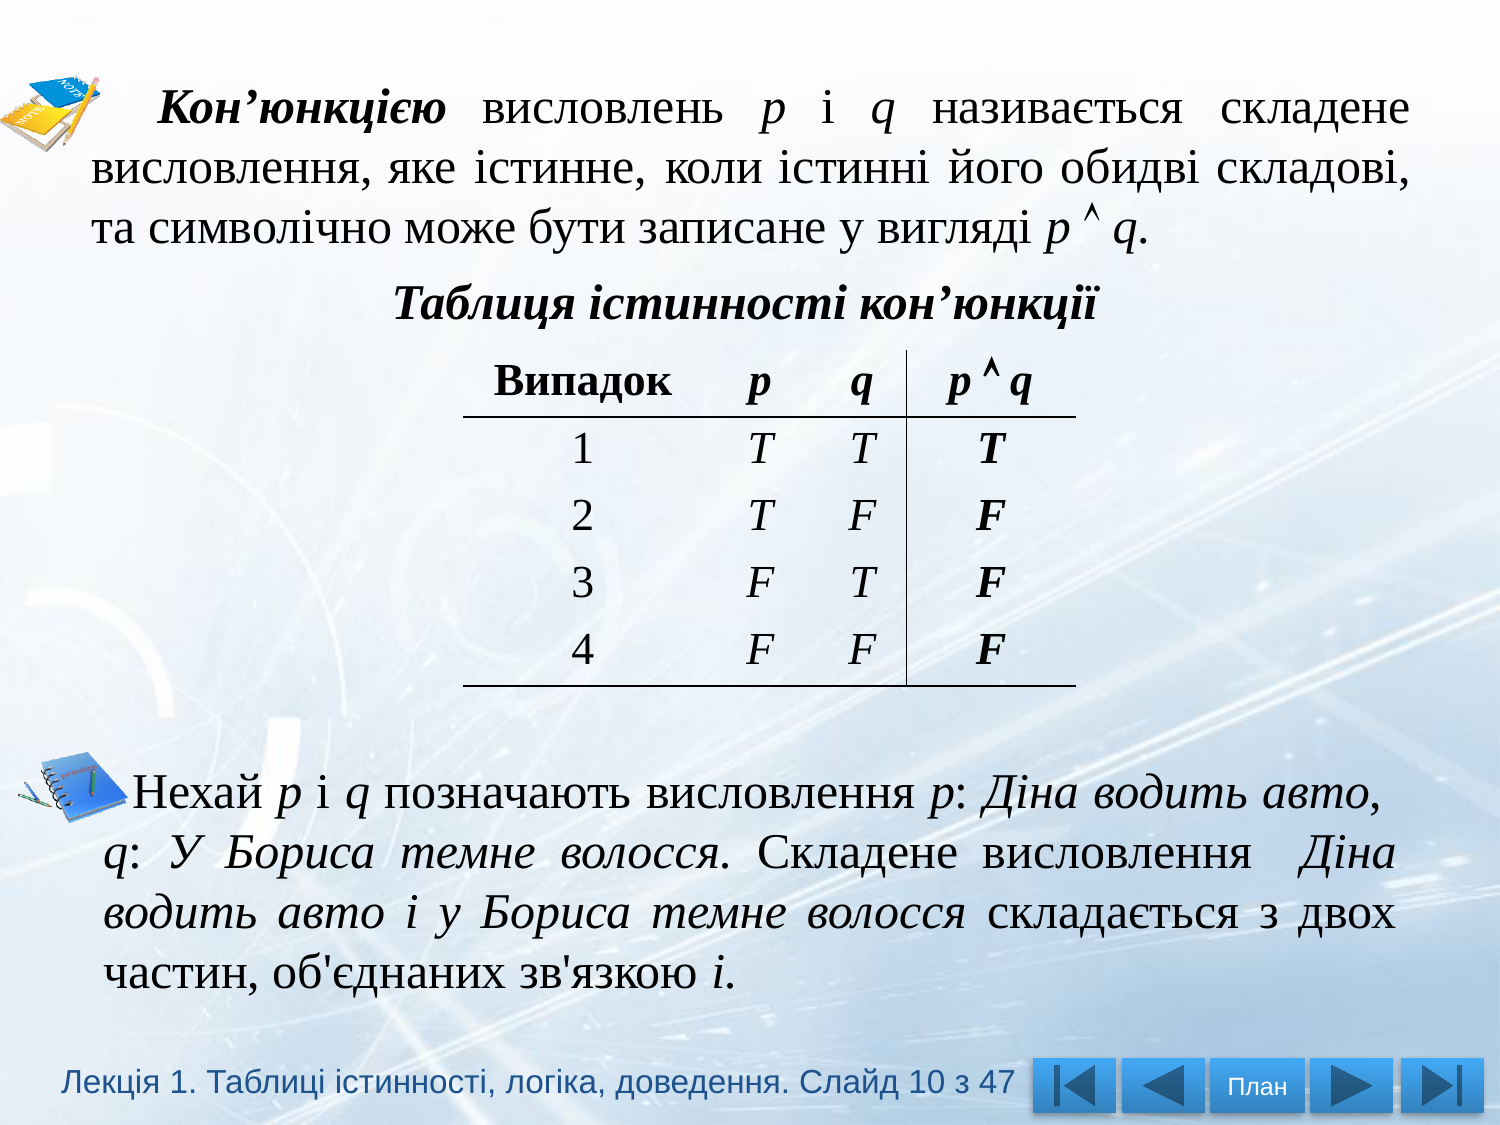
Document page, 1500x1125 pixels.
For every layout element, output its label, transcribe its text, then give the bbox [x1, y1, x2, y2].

table_cell 3 [463, 552, 703, 619]
text_box Лекція 1. Таблиці істинності, логіка, доведення. Слайд 10 з 47 [46, 1052, 1033, 1107]
table_cell F [907, 552, 1076, 619]
table_header Випадок [463, 350, 703, 416]
table_cell 1 [463, 418, 703, 484]
table_cell T [818, 418, 906, 484]
table_header p  q [907, 350, 1076, 416]
table_cell 2 [463, 484, 703, 552]
list Кон’юнкцією висловлень p і q називається складене висловлення, яке істинне, коли істинні його обидві складові, та символічно може бути записане у вигляді p  q. Таблиця істинності кон’юнкції [76, 66, 1427, 386]
table_header q [818, 350, 906, 416]
table_cell T [907, 418, 1076, 484]
table_cell T [703, 418, 818, 484]
table_cell F [703, 619, 818, 685]
table_cell F [818, 484, 906, 552]
table_cell T [818, 552, 906, 619]
table_cell F [818, 619, 906, 685]
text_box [1033, 1058, 1484, 1114]
table_cell F [703, 552, 818, 619]
table_cell 4 [463, 619, 703, 685]
text_box Нехай р і q позначають висловлення р: Діна водить авто, q: У Бориса темне волосся. Складене висловлення Діна водить авто і у Бориса темне волосся складається з двох частин, об'єднаних зв'язкою і. [88, 751, 1412, 1007]
table_cell F [907, 484, 1076, 552]
picture [0, 0, 1500, 1125]
table_header p [703, 350, 818, 416]
table_cell F [907, 619, 1076, 685]
table_cell T [703, 484, 818, 552]
